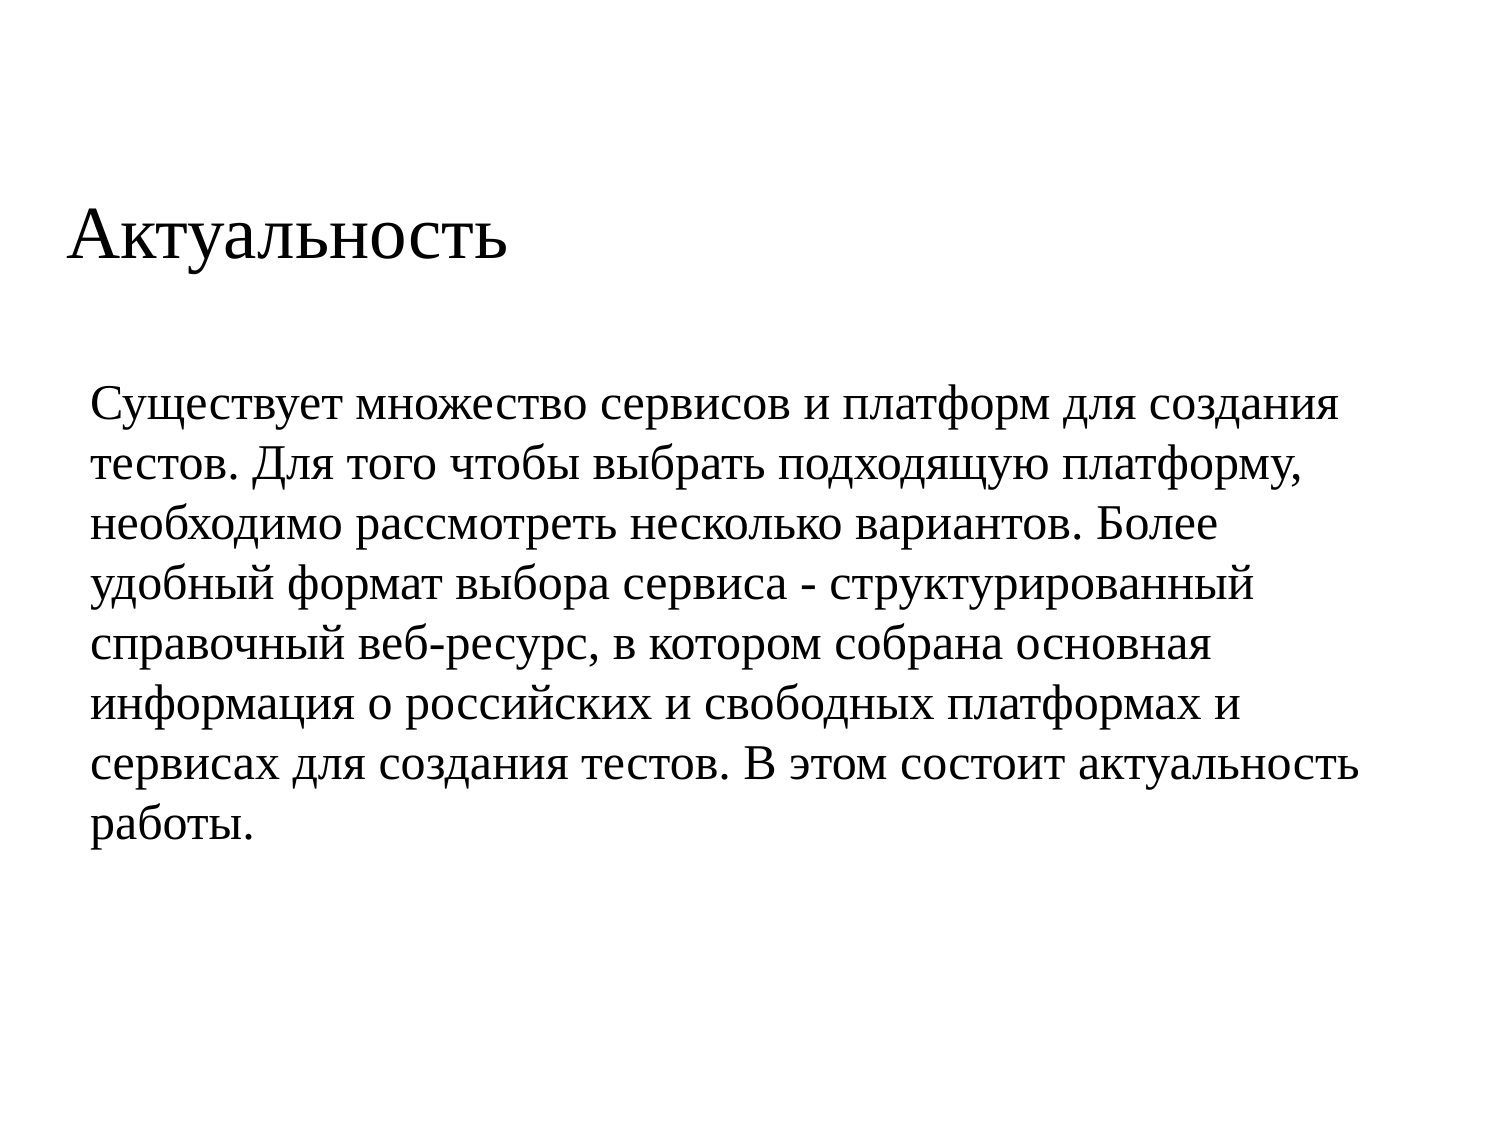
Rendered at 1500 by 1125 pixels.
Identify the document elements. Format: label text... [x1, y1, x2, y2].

text_box Актуальность [51, 168, 1449, 263]
list Существует множество сервисов и платформ для создания тестов. Для того чтобы выбрать подходящую платформу, необходимо рассмотреть несколько вариантов. Более удобный формат выбора сервиса - структурированный справочный веб-ресурс, в котором собрана основная информация о российских и свободных платформах и сервисах для создания тестов. В этом состоит актуальность работы. [75, 361, 1425, 922]
